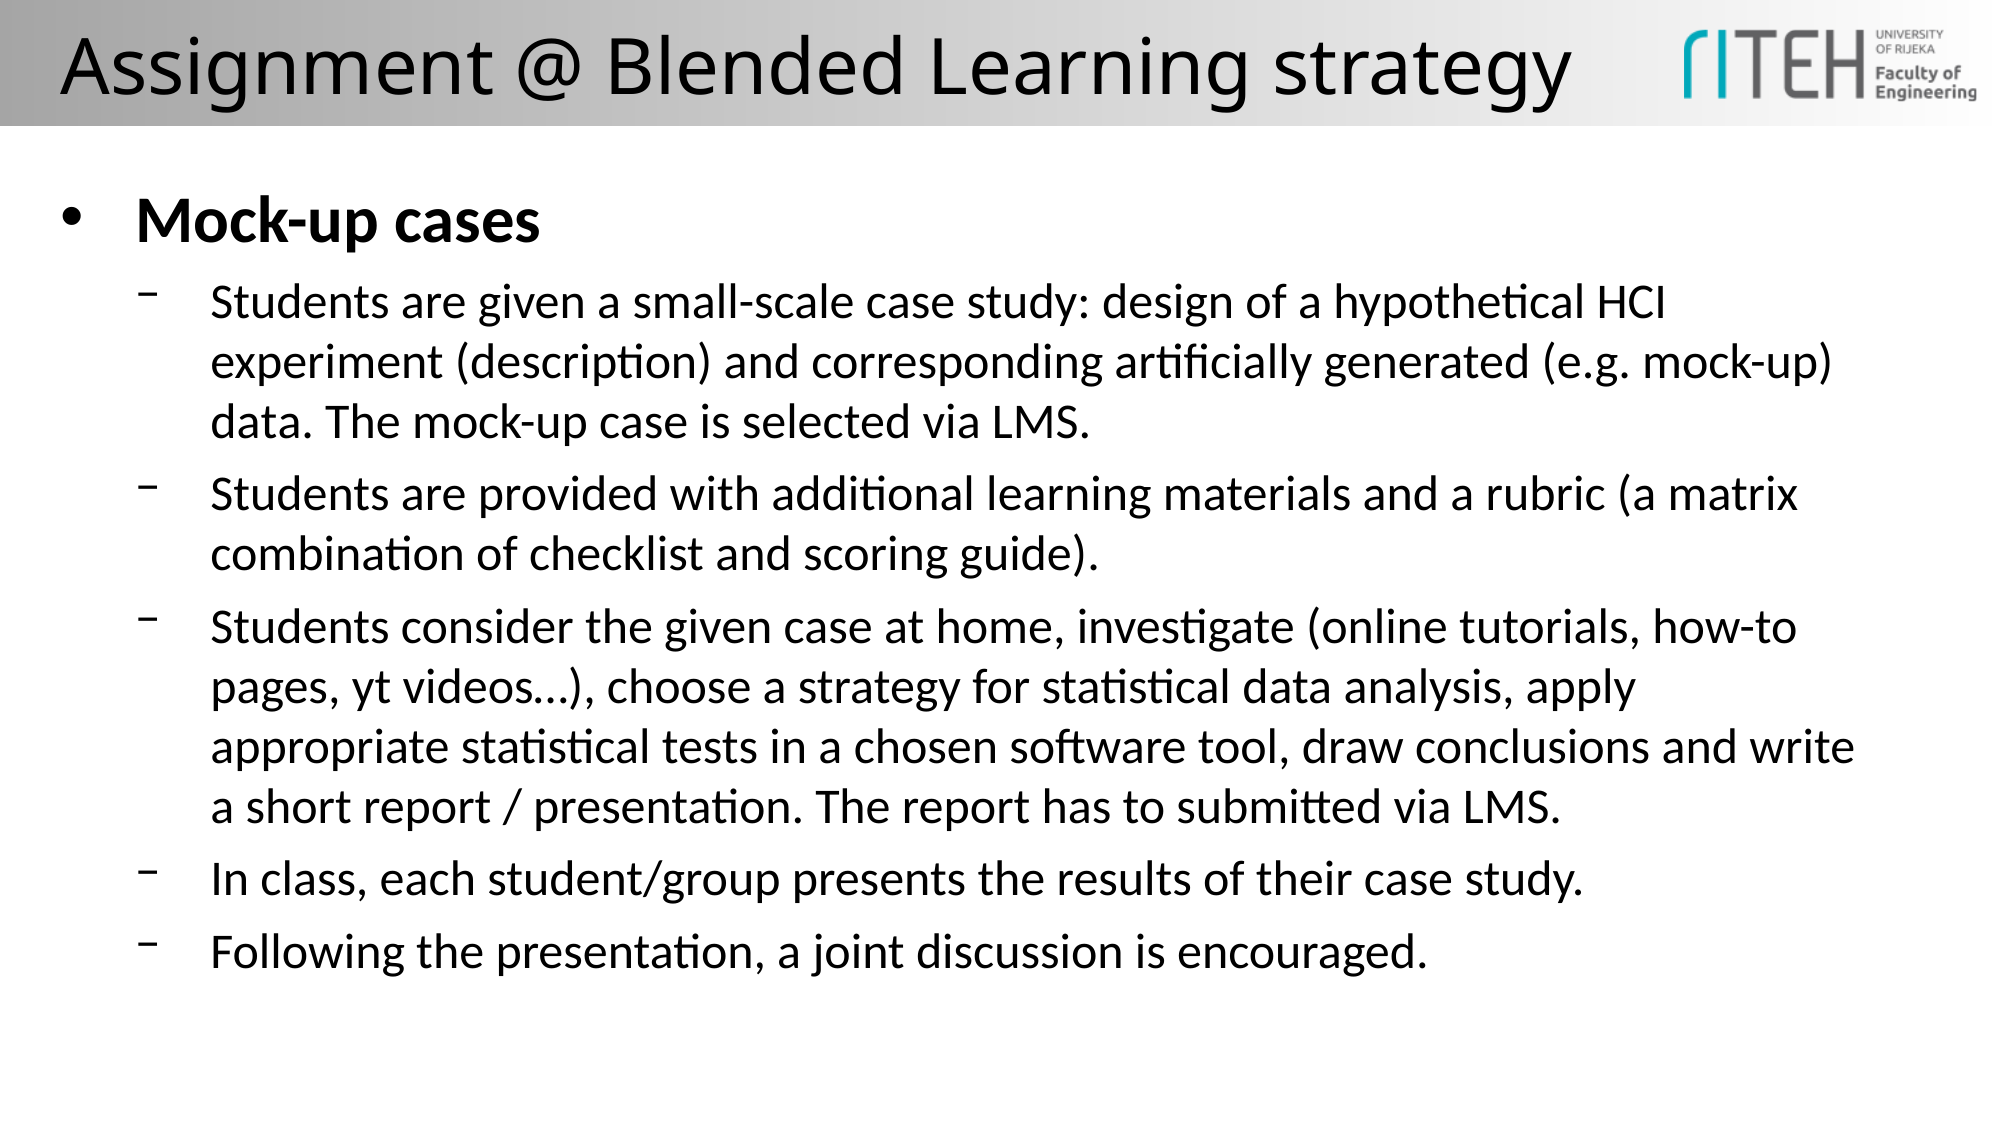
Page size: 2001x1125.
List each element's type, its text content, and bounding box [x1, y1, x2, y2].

title Assignment @ Blended Learning strategy [45, 20, 1601, 126]
text_box [0, 0, 2000, 127]
text_box Mock-up cases Students are given a small-scale case study: design of a hypothetical HCI experiment (description) and corresponding artificially generated (e.g. mock-up) data. The mock-up case is selected via LMS. Students are provided with additional learning materials and a rubric (a matrix combination of checklist and scoring guide). Students consider the given case at home, investigate (online tutorials, how-to pages, yt videos…), choose a strategy for statistical data analysis, apply appropriate statistical tests in a chosen software tool, draw conclusions and write a short report / presentation. The report has to submitted via LMS. In class, each student/group presents the results of their case study. Following the presentation, a joint discussion is encouraged. [45, 168, 1901, 986]
picture [1683, 20, 1977, 107]
